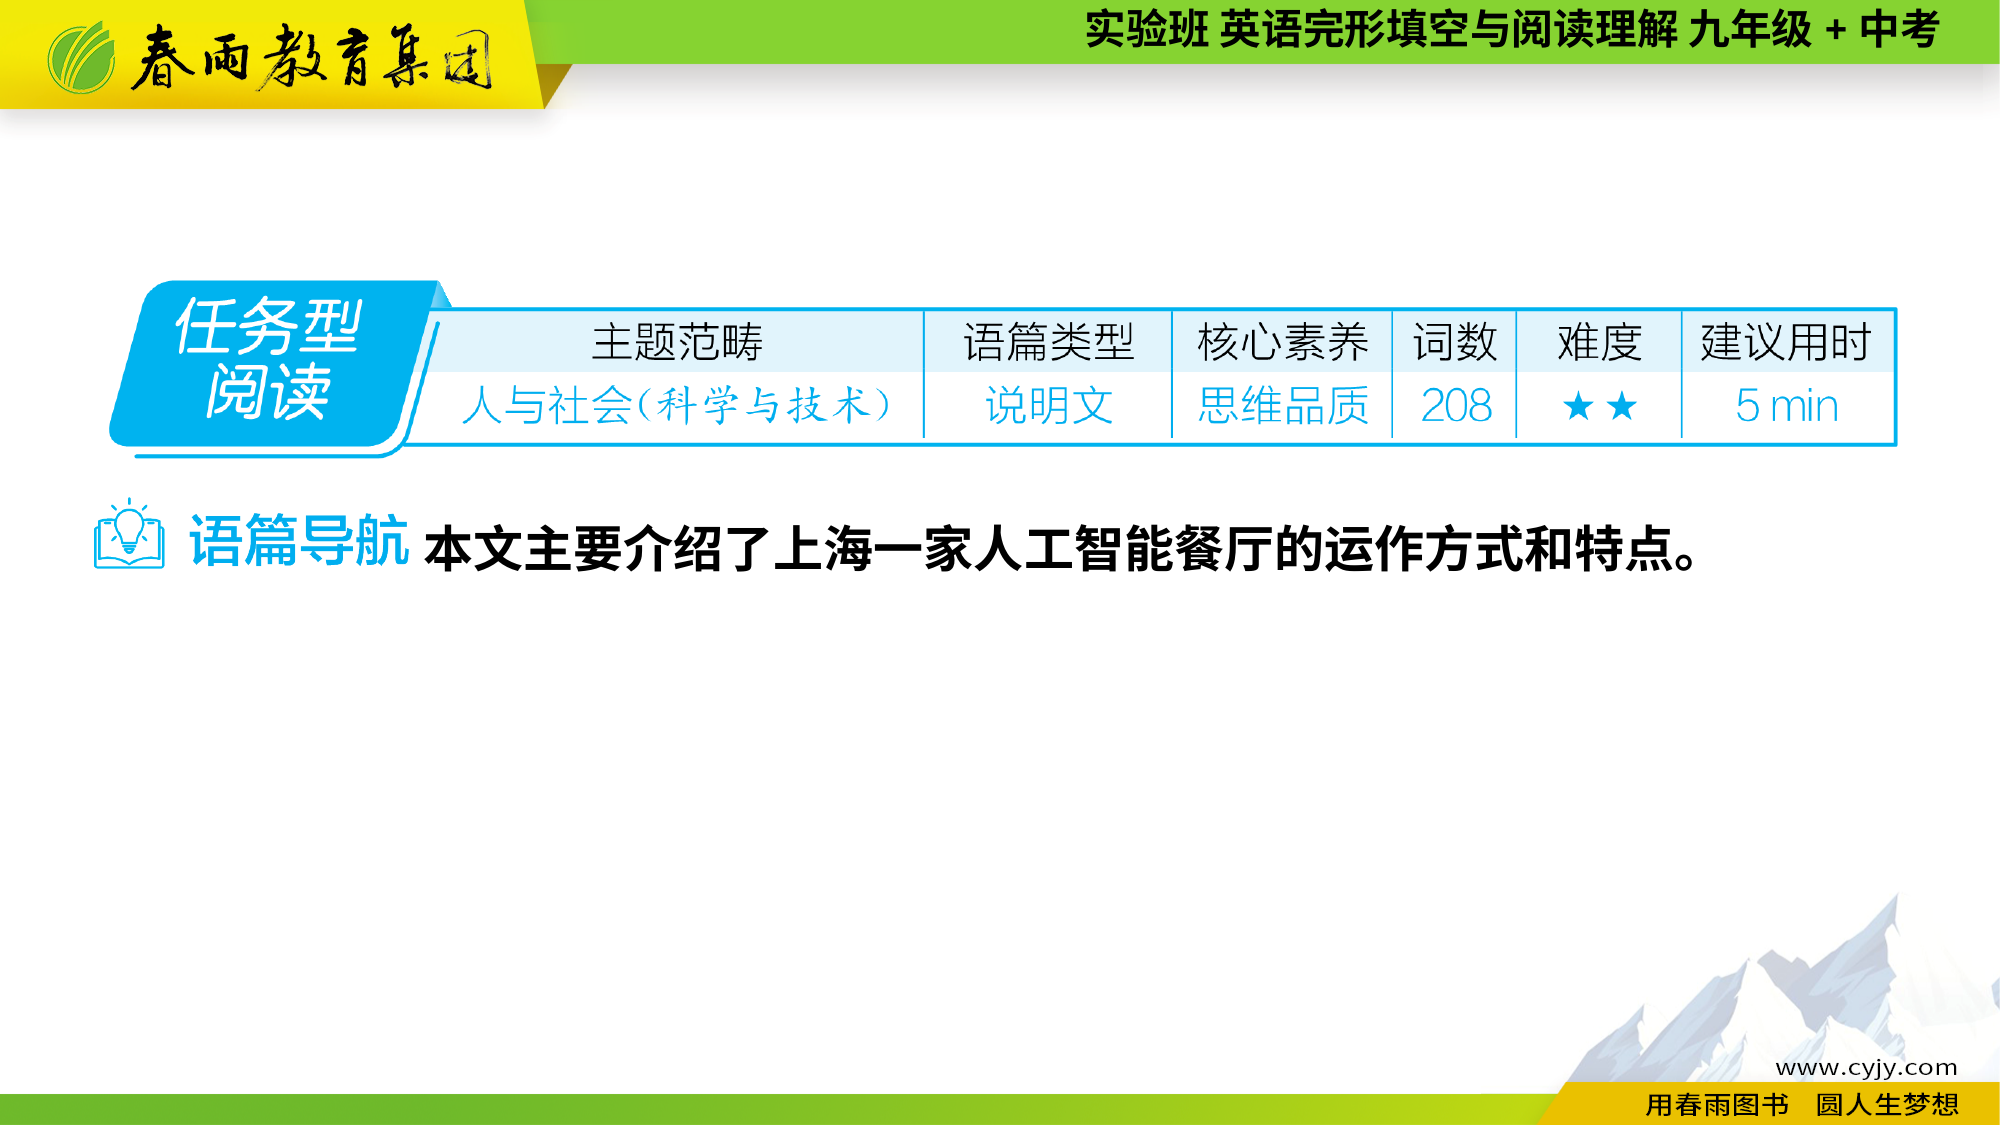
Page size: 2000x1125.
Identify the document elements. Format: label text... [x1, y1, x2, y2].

list 本文主要介绍了上海一家人工智能餐厅的运作方式和特点。 [59, 479, 1944, 575]
picture [0, 0, 2000, 1125]
